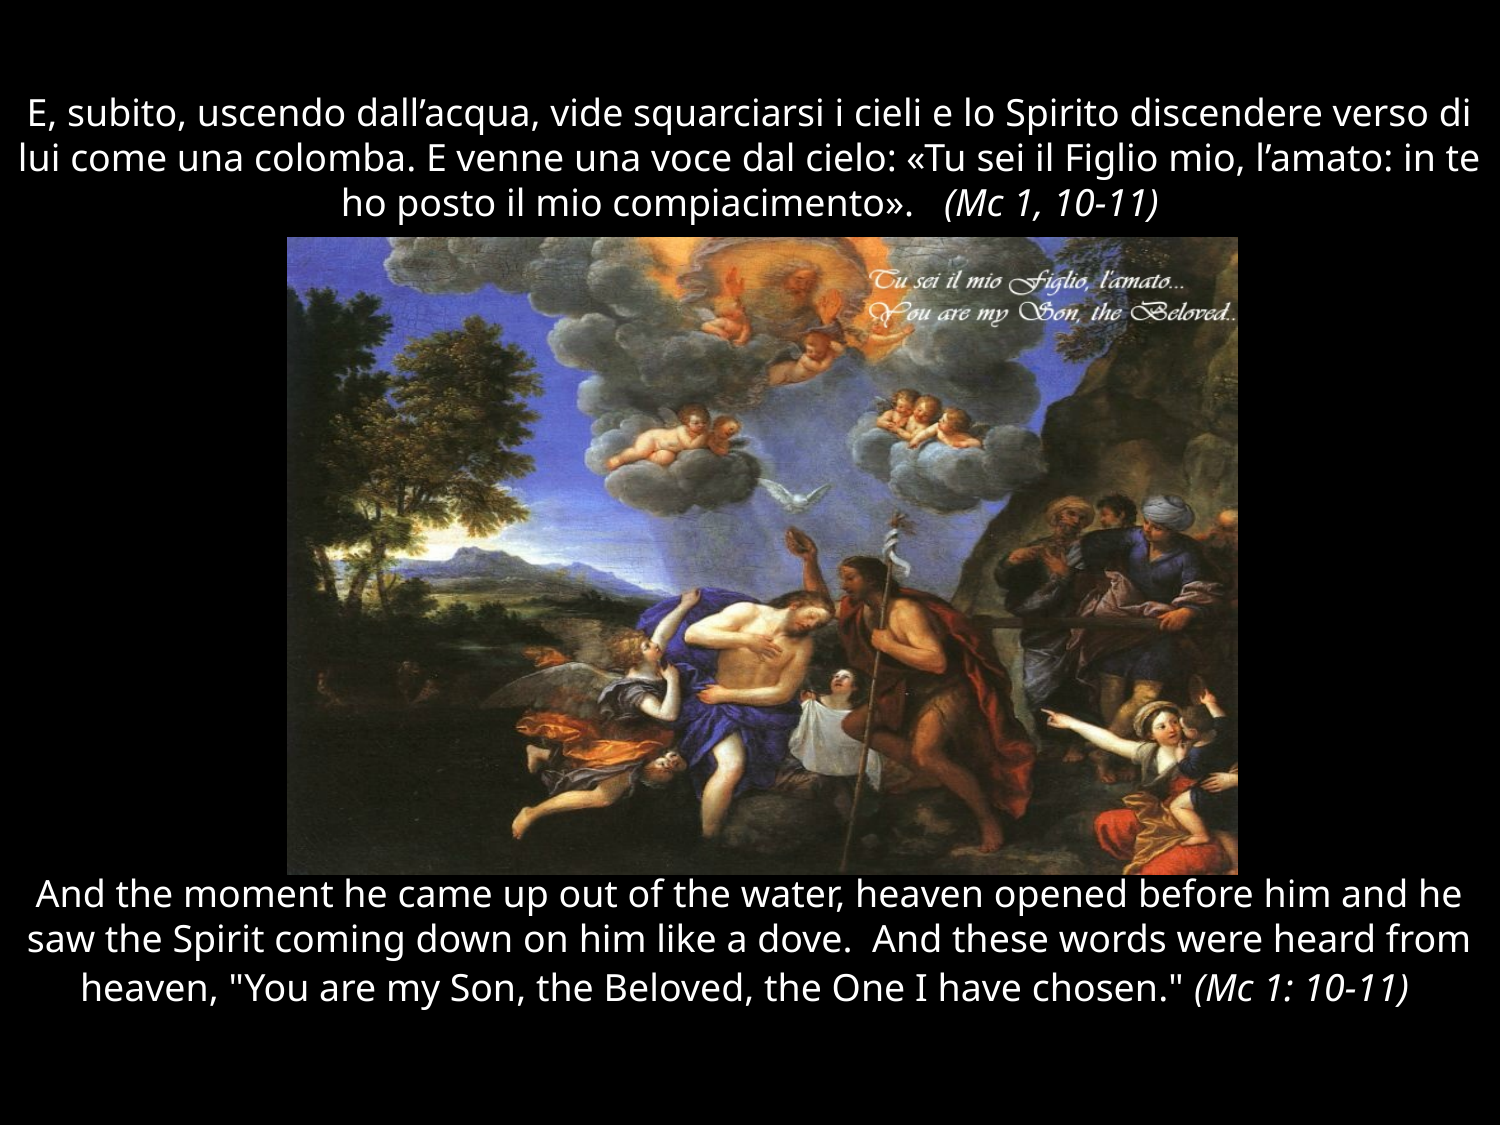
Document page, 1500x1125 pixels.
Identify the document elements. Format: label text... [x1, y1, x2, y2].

text_box And the moment he came up out of the water, heaven opened before him and he saw the Spirit coming down on him like a dove. And these words were heard from heaven, "You are my Son, the Beloved, the One I have chosen." (Mc 1: 10-11) [0, 862, 1500, 1018]
picture [287, 237, 1238, 876]
title E, subito, uscendo dall’acqua, vide squarciarsi i cieli e lo Spirito discendere verso di lui come una colomba. E venne una voce dal cielo: «Tu sei il Figlio mio, l’amato: in te ho posto il mio compiacimento». (Mc 1, 10-11) [0, 62, 1500, 250]
